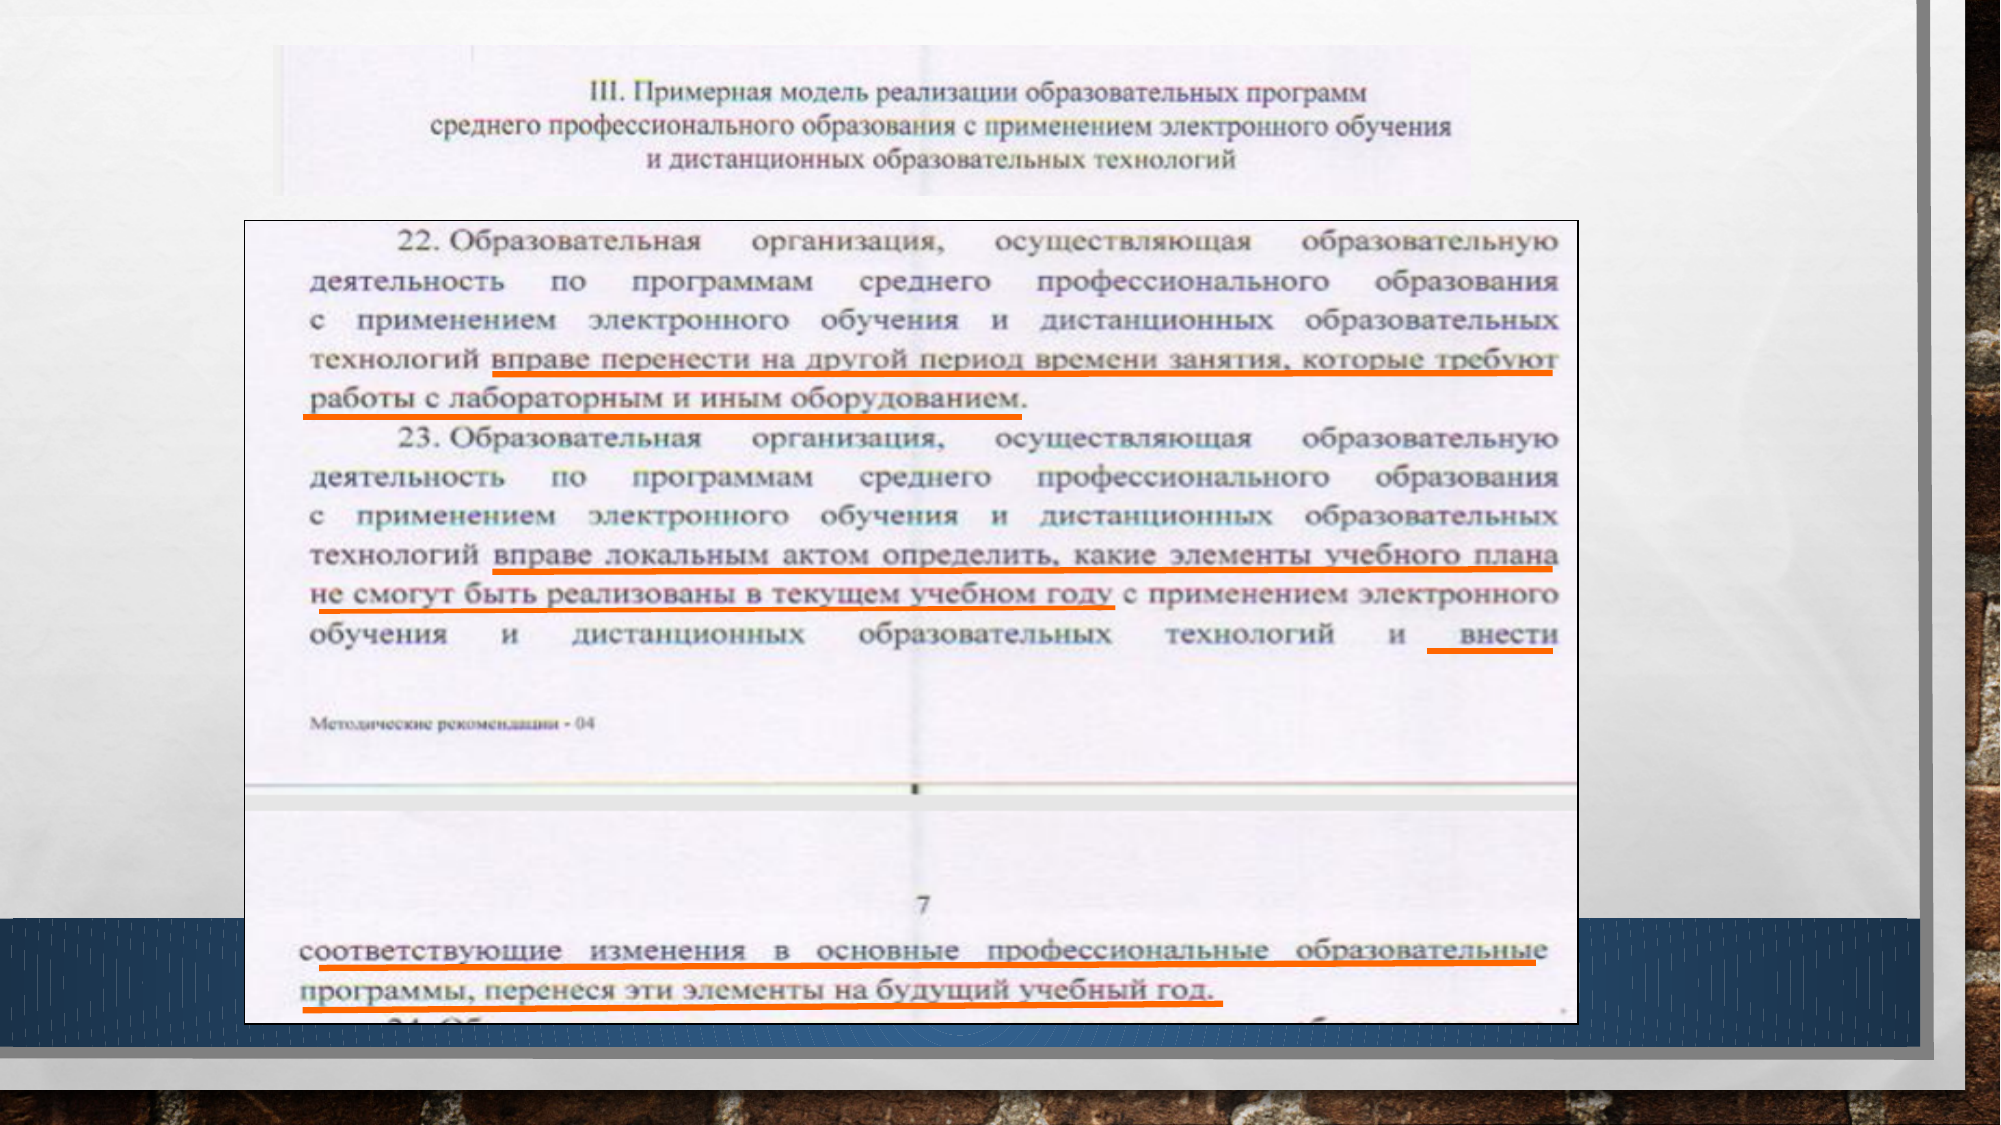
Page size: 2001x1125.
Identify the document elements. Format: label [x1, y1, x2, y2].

picture [273, 45, 1471, 196]
text_box [302, 1003, 1224, 1011]
text_box [318, 962, 1537, 969]
picture [0, 0, 2000, 1125]
text_box [318, 607, 1116, 612]
picture [245, 220, 1578, 1024]
text_box [491, 568, 1553, 572]
